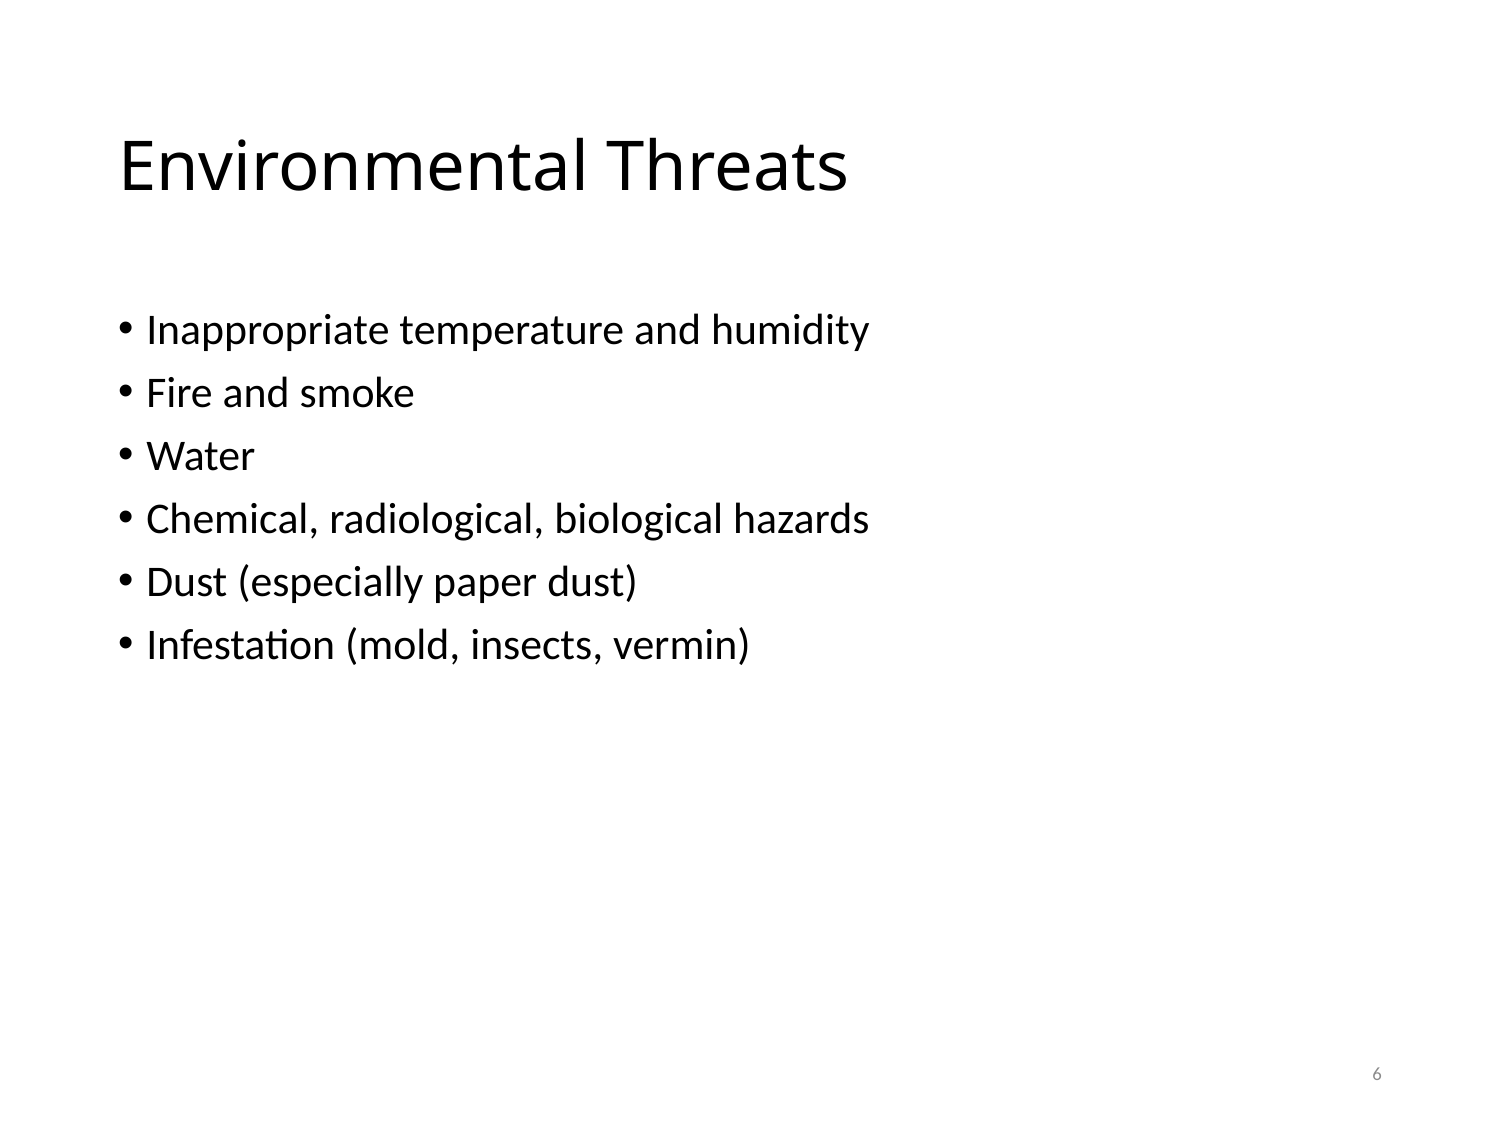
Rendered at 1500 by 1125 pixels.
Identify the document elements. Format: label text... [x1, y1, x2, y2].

list Inappropriate temperature and humidity Fire and smoke Water Chemical, radiological, biological hazards Dust (especially paper dust) Infestation (mold, insects, vermin) [103, 299, 1397, 1014]
slide_number 6 [1059, 1042, 1397, 1103]
title Environmental Threats [103, 59, 1397, 278]
